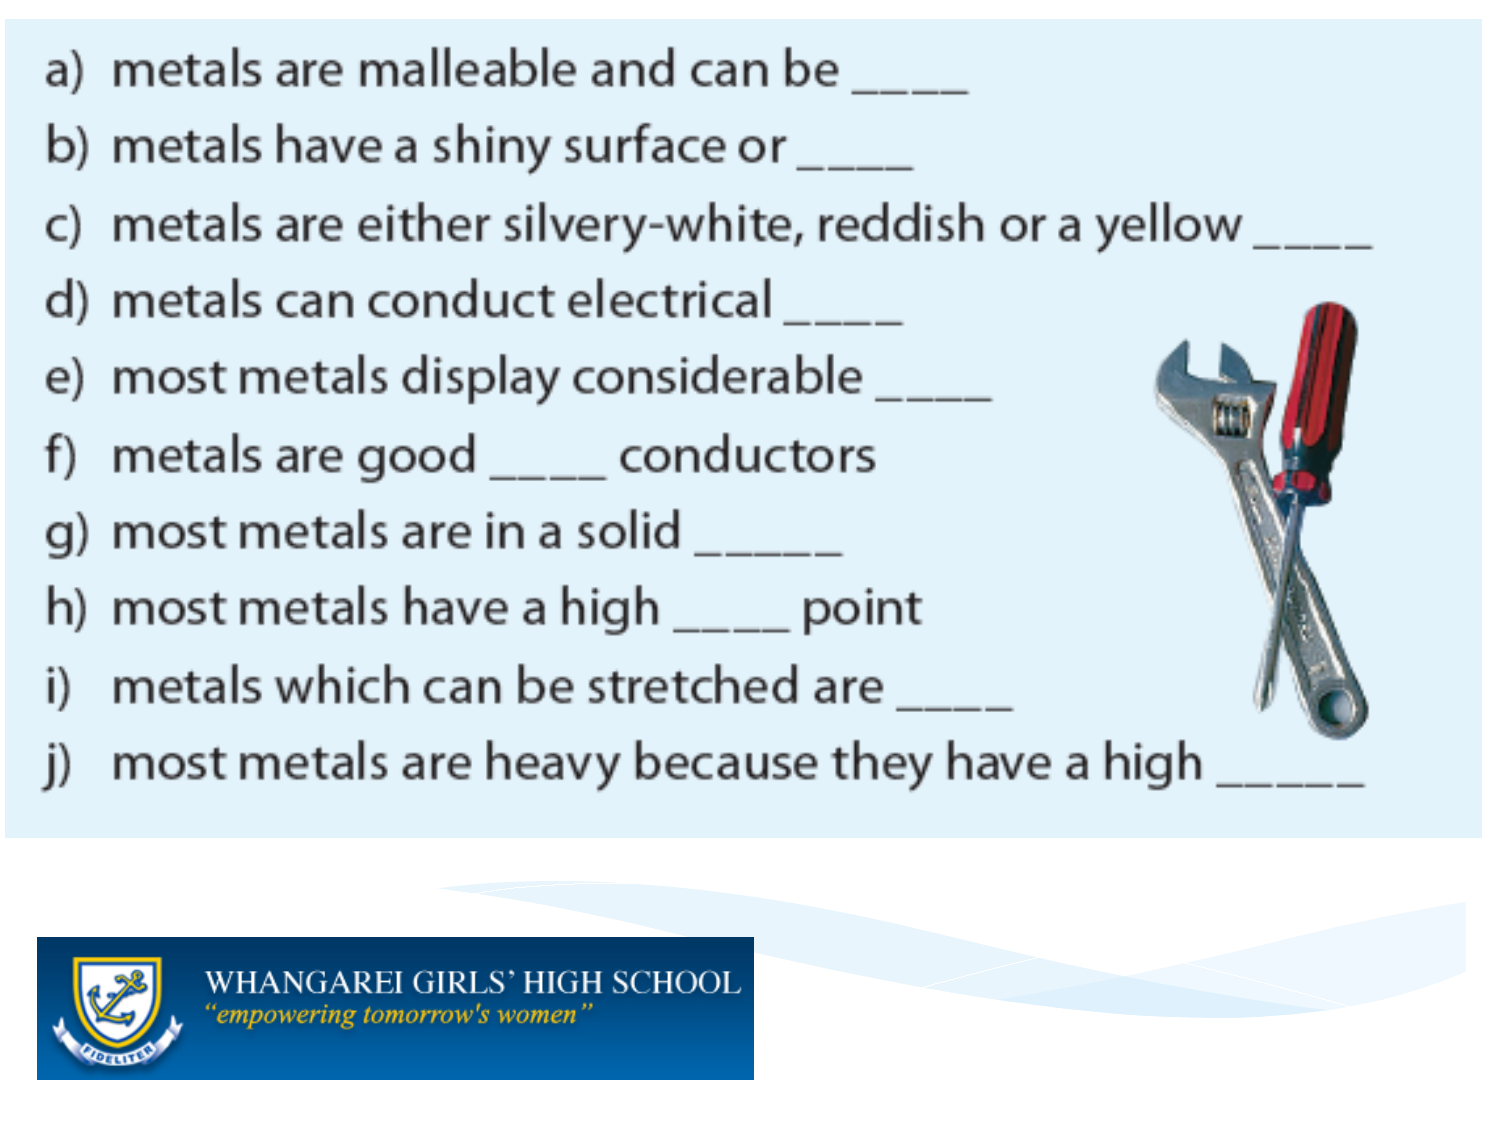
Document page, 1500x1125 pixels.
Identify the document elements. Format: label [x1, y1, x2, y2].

picture [37, 937, 754, 1080]
picture [5, 19, 1482, 838]
